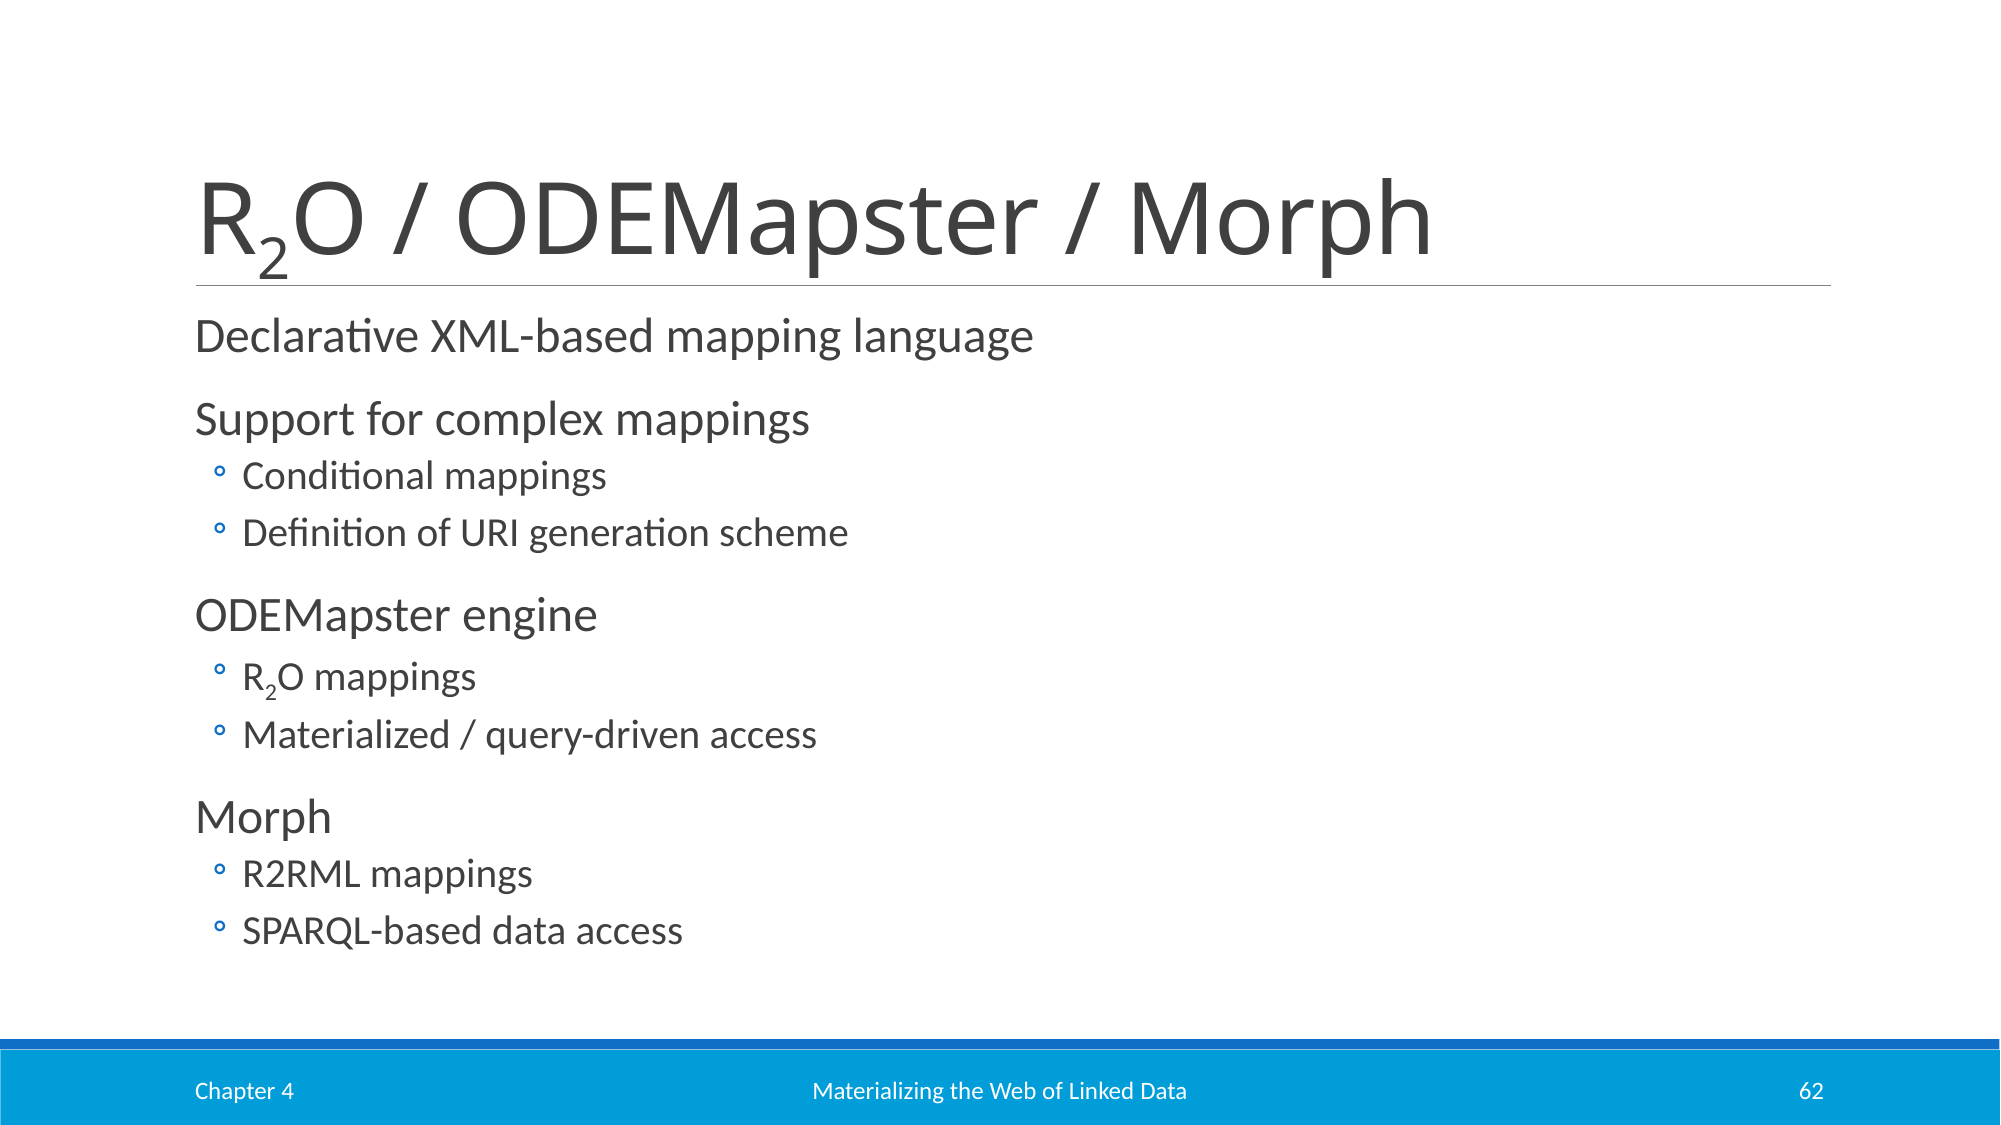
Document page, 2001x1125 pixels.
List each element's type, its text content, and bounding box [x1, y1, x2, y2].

slide_number Chapter 4 [180, 1059, 586, 1120]
list Declarative XML-based mapping language Support for complex mappings Conditional mappings Definition of URI generation scheme ODEMapster engine R2O mappings Materialized / query-driven access Morph R2RML mappings SPARQL-based data access [180, 302, 1830, 963]
title R2O / ODEMapster / Morph [180, 47, 1830, 285]
slide_number 62 [1624, 1059, 1840, 1120]
footer Materializing the Web of Linked Data [604, 1059, 1396, 1120]
